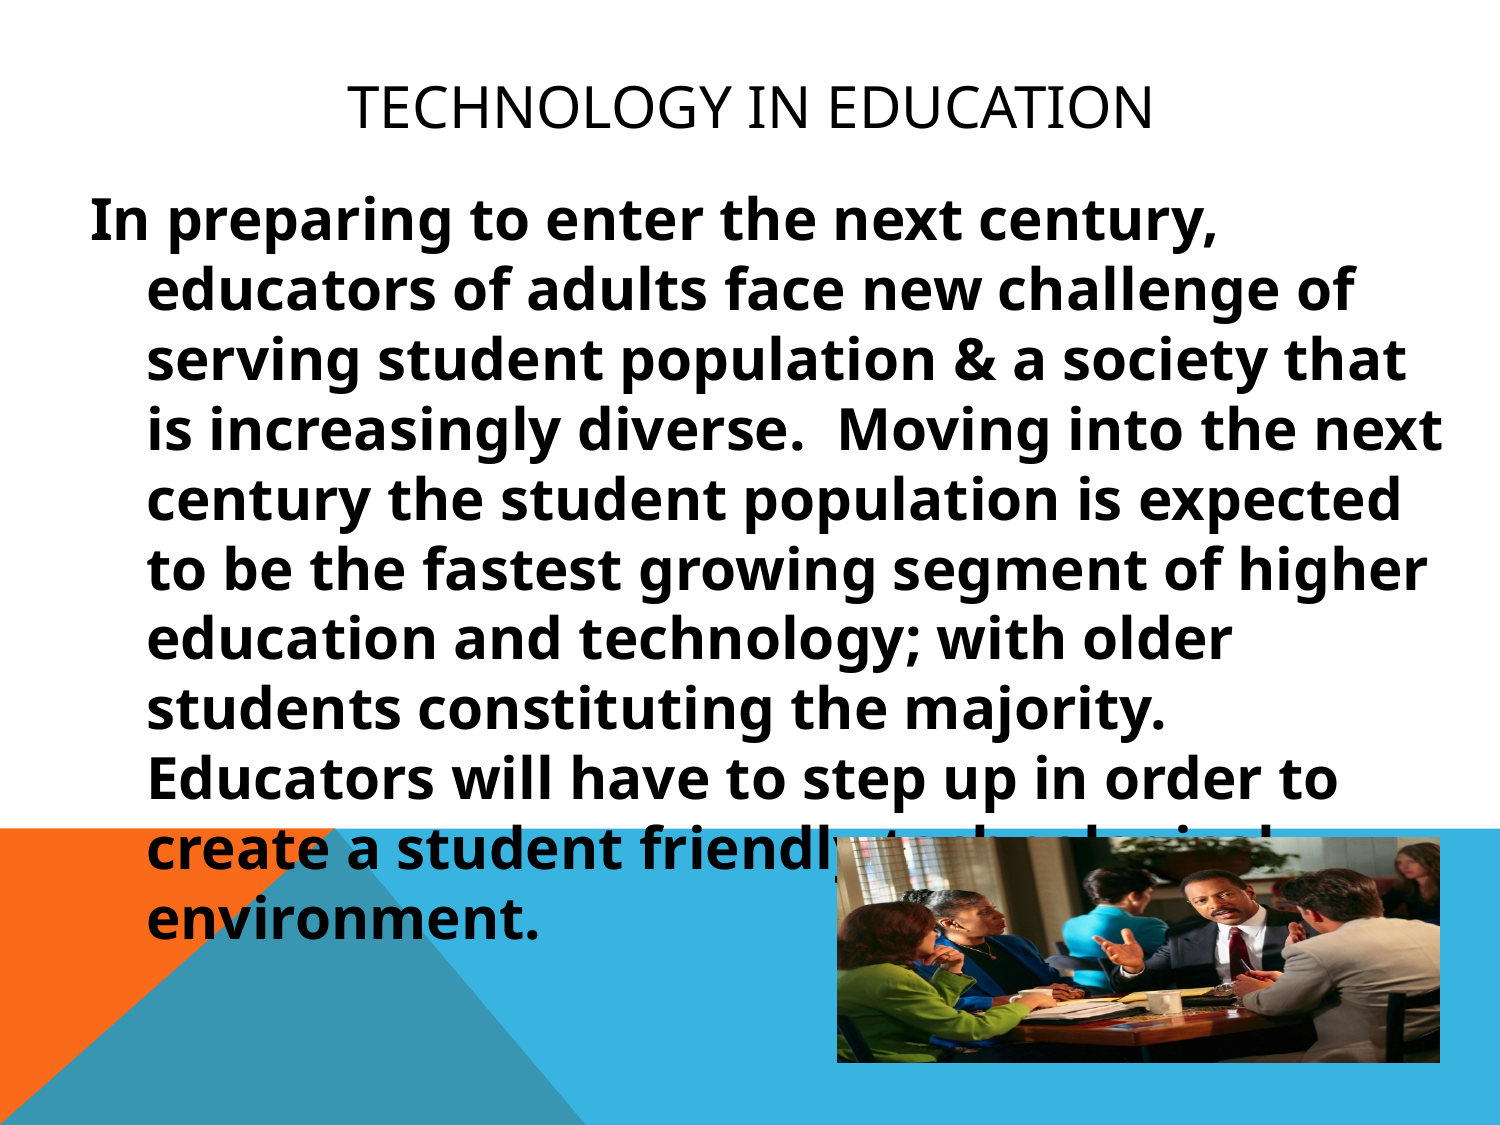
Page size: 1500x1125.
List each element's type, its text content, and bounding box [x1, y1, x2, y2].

list In preparing to enter the next century, educators of adults face new challenge of serving student population & a society that is increasingly diverse. Moving into the next century the student population is expected to be the fastest growing segment of higher education and technology; with older students constituting the majority. Educators will have to step up in order to create a student friendly technological environment. [75, 174, 1463, 1100]
title Technology in education [135, 60, 1369, 150]
picture [837, 837, 1441, 1063]
